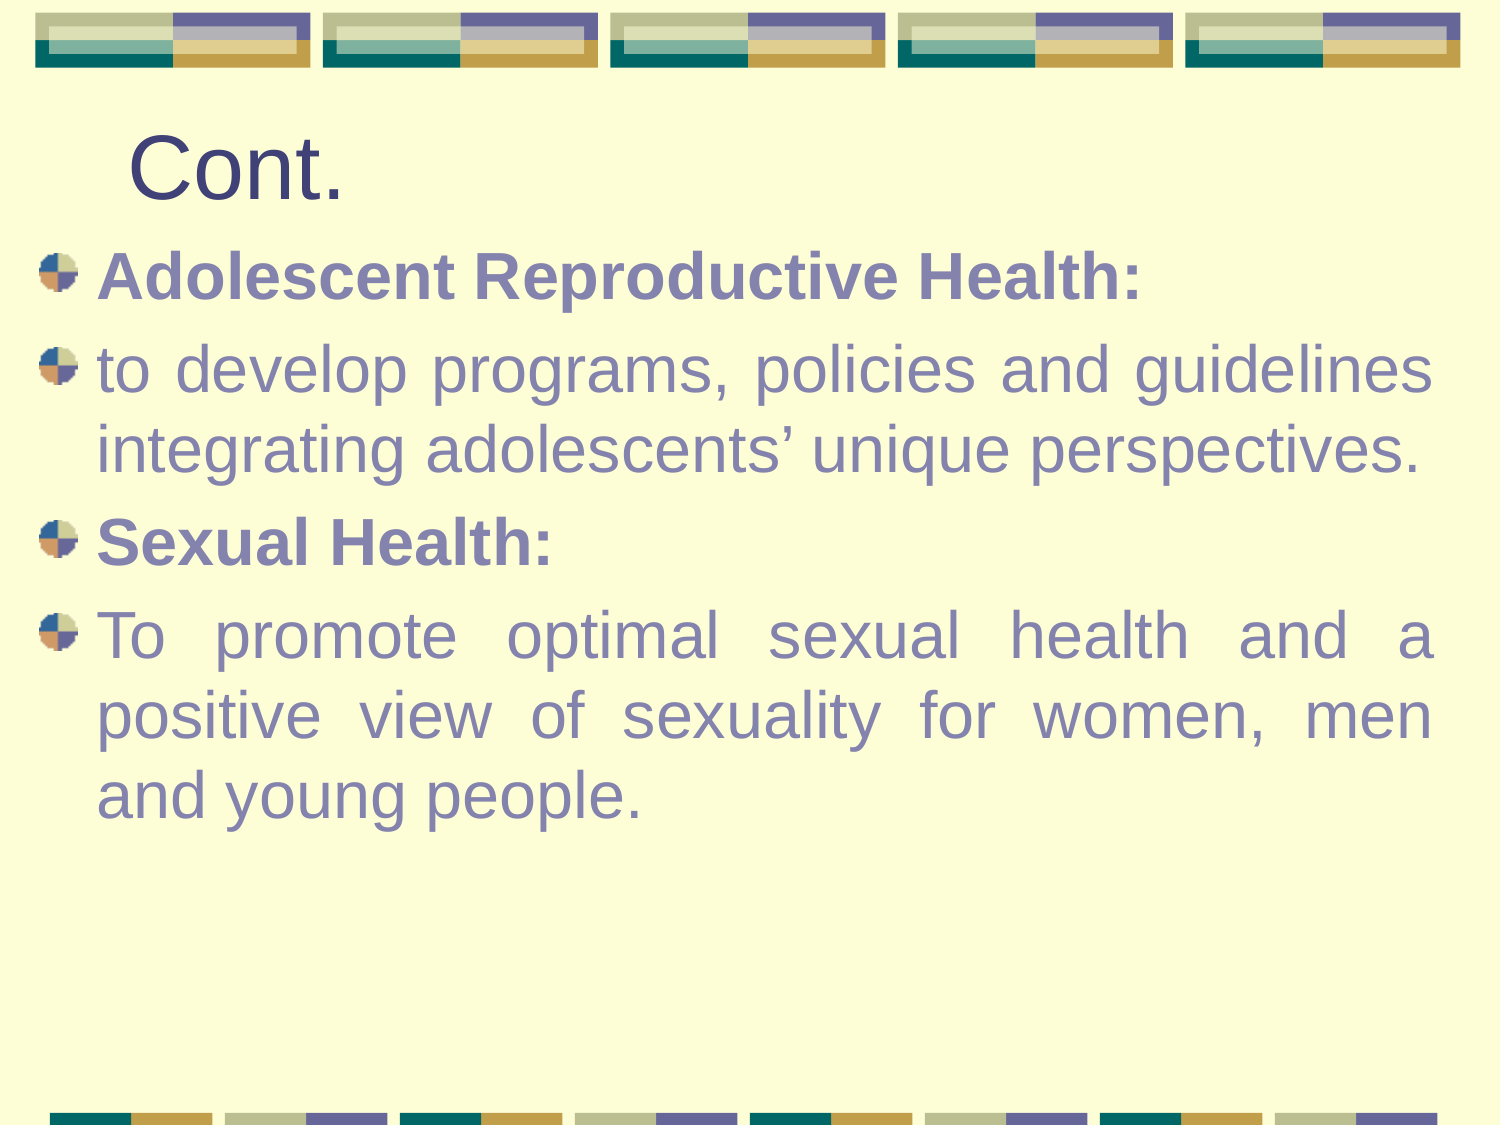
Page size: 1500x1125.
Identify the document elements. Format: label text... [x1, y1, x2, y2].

title Cont. [112, 99, 1388, 224]
picture [39, 253, 78, 292]
picture [39, 613, 78, 651]
list Adolescent Reproductive Health: to develop programs, policies and guidelines integrating adolescents’ unique perspectives. Sexual Health: To promote optimal sexual health and a positive view of sexuality for women, men and young people. [24, 224, 1451, 1076]
picture [39, 520, 78, 558]
picture [39, 347, 78, 385]
